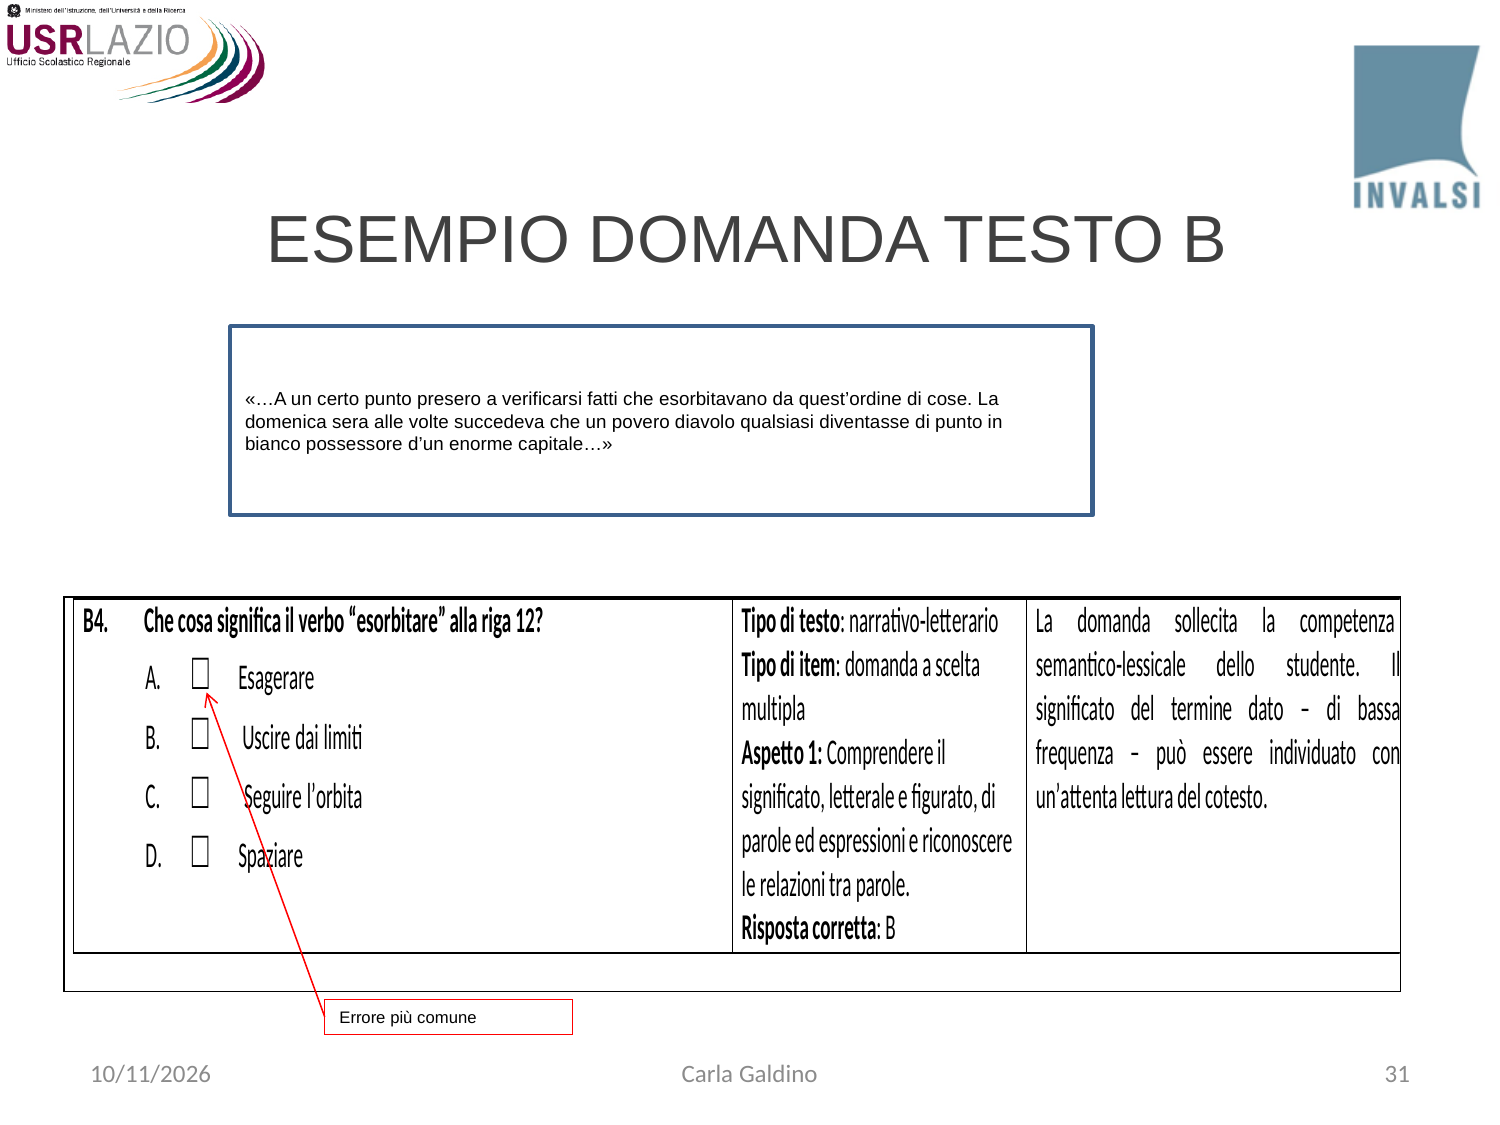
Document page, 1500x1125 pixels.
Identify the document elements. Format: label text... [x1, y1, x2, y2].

picture [1345, 30, 1500, 224]
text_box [206, 692, 325, 1018]
slide_number 31 [1074, 1042, 1425, 1103]
picture [0, 0, 267, 104]
title ESEMPIO DOMANDA TESTO B [171, 168, 1324, 303]
text_box Errore più comune [324, 999, 573, 1035]
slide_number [75, 1042, 425, 1103]
text_box «…A un certo punto presero a verificarsi fatti che esorbitavano da quest’ordine di cose. La domenica sera alle volte succedeva che un povero diavolo qualsiasi diventasse di punto in bianco possessore d’un enorme capitale…» [228, 324, 1095, 517]
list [64, 597, 1400, 992]
footer Carla Galdino [512, 1042, 988, 1103]
